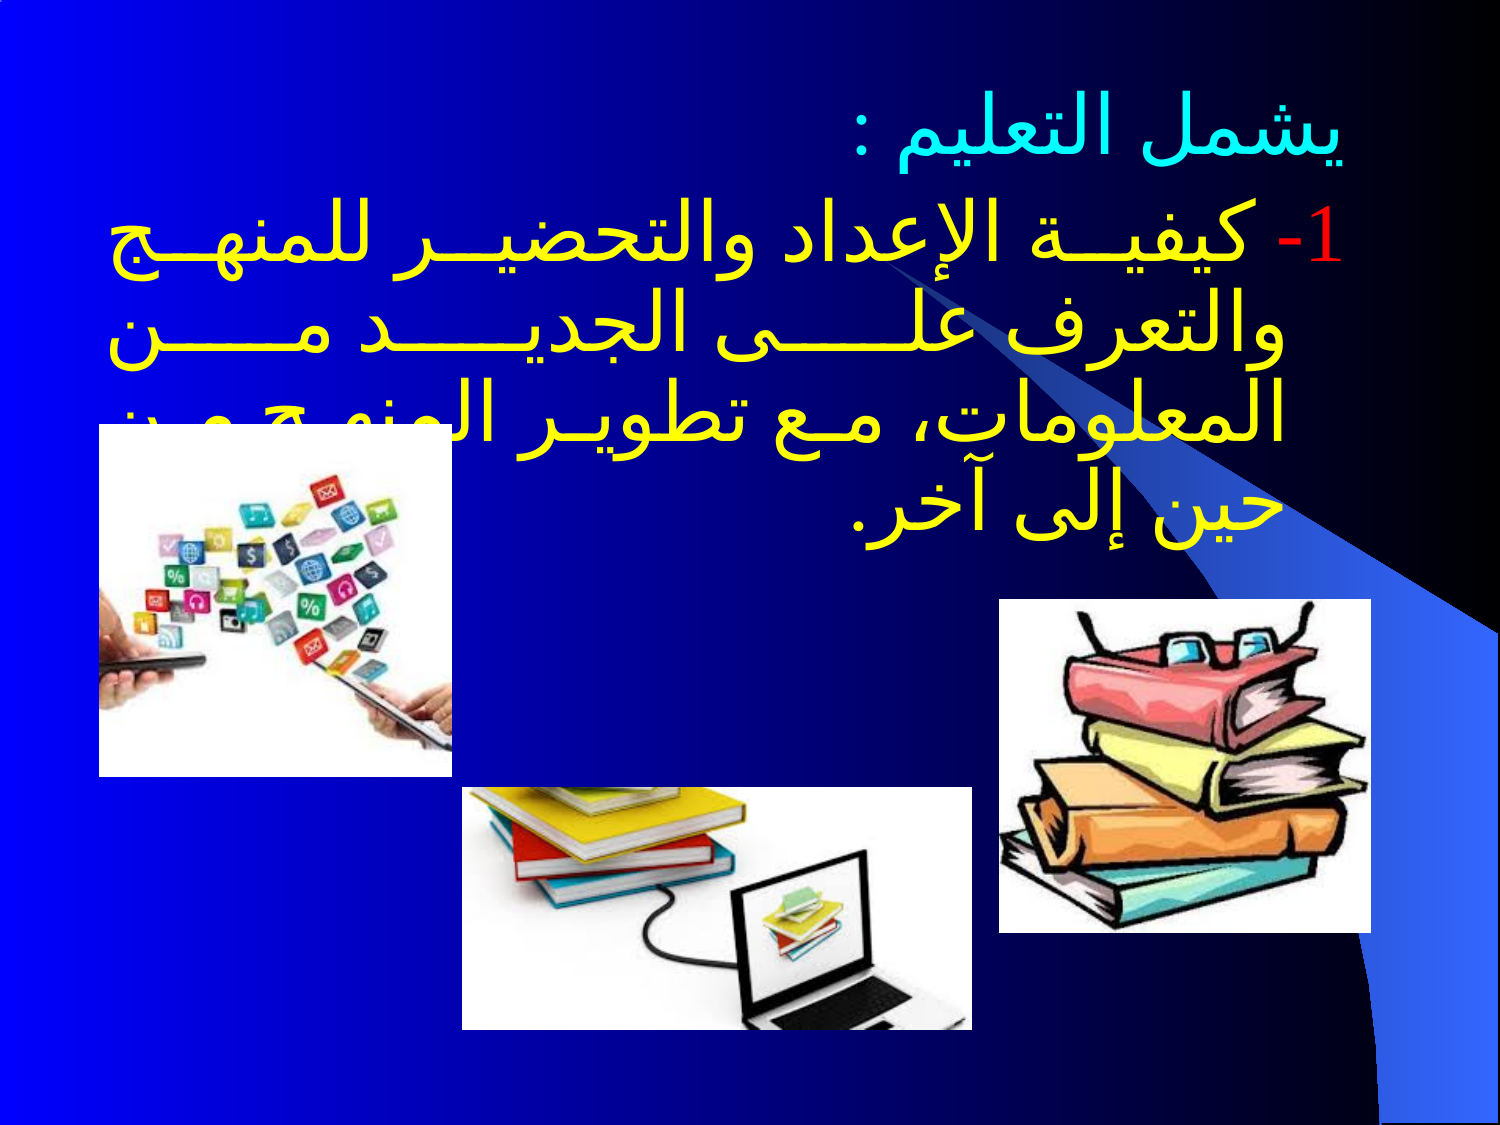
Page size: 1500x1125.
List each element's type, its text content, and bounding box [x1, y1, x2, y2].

list يشمل التعليم : 1- كيفية الإعداد والتحضير للمنهج والتعرف على الجديد من المعلومات، مع تطوير المنهج من حين إلى آخر. [74, 74, 1377, 501]
picture [462, 787, 973, 1030]
picture [999, 599, 1371, 933]
picture [99, 424, 452, 777]
